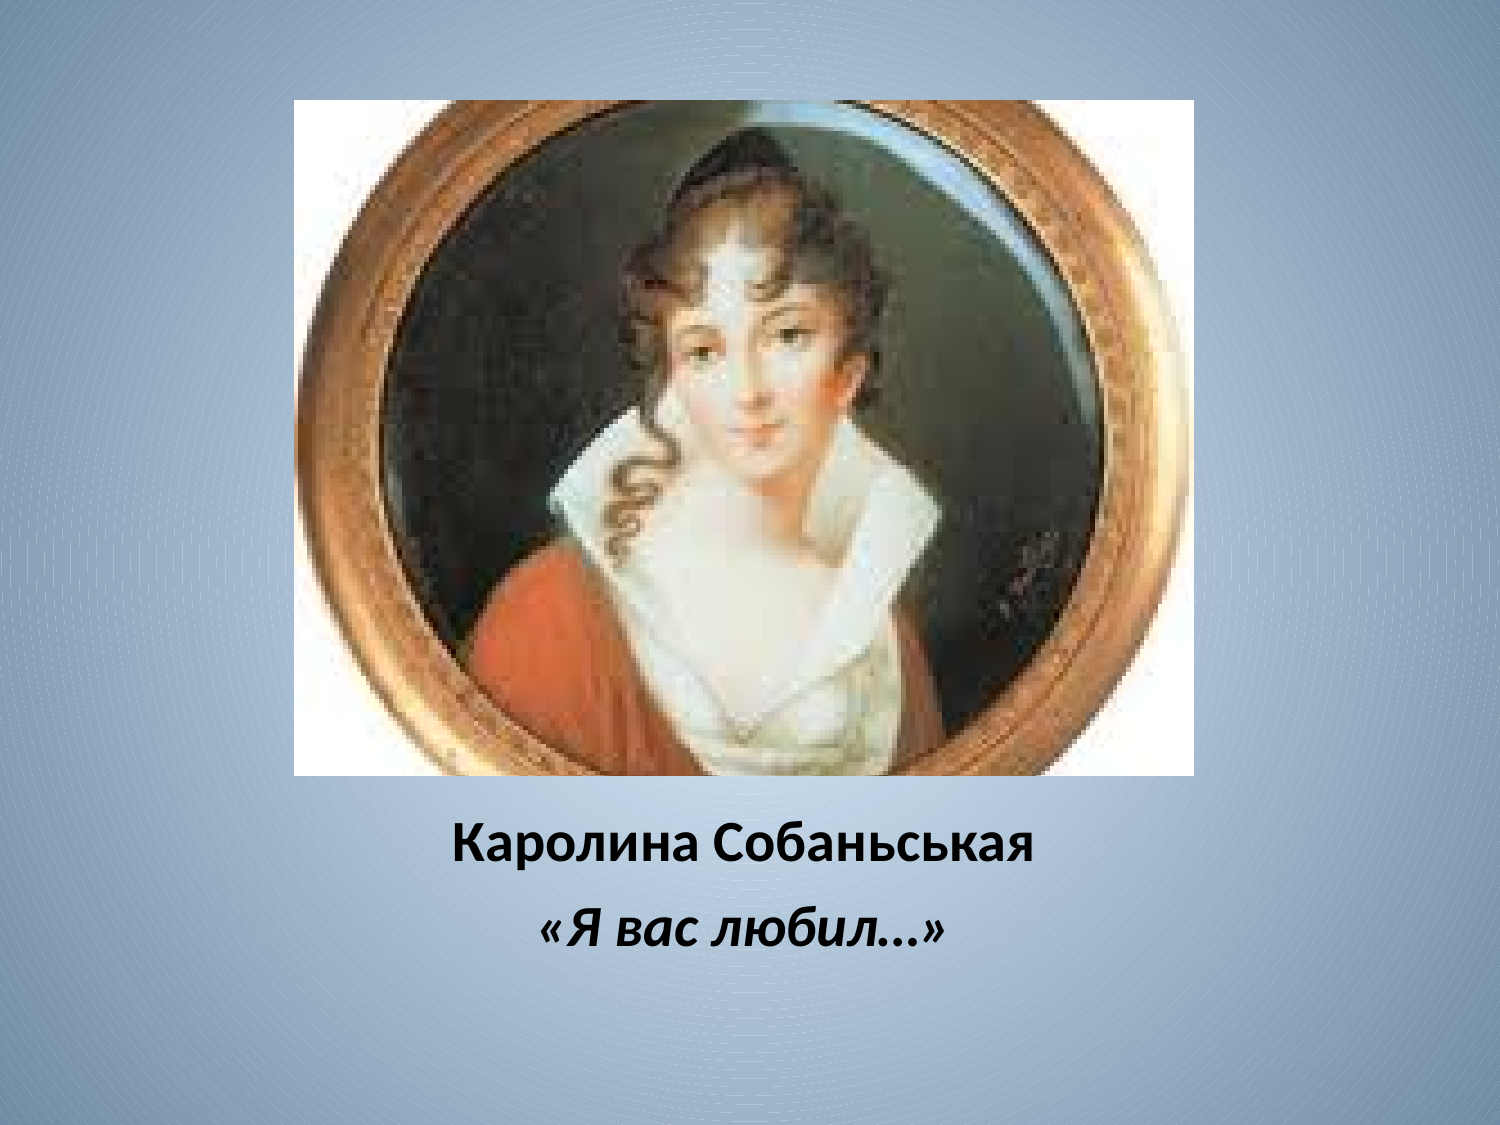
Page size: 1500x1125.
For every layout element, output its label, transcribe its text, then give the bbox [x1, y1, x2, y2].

picture [293, 100, 1195, 776]
title Каролина Собаньськая [294, 787, 1194, 880]
list «Я вас любил…» [294, 880, 1194, 1013]
